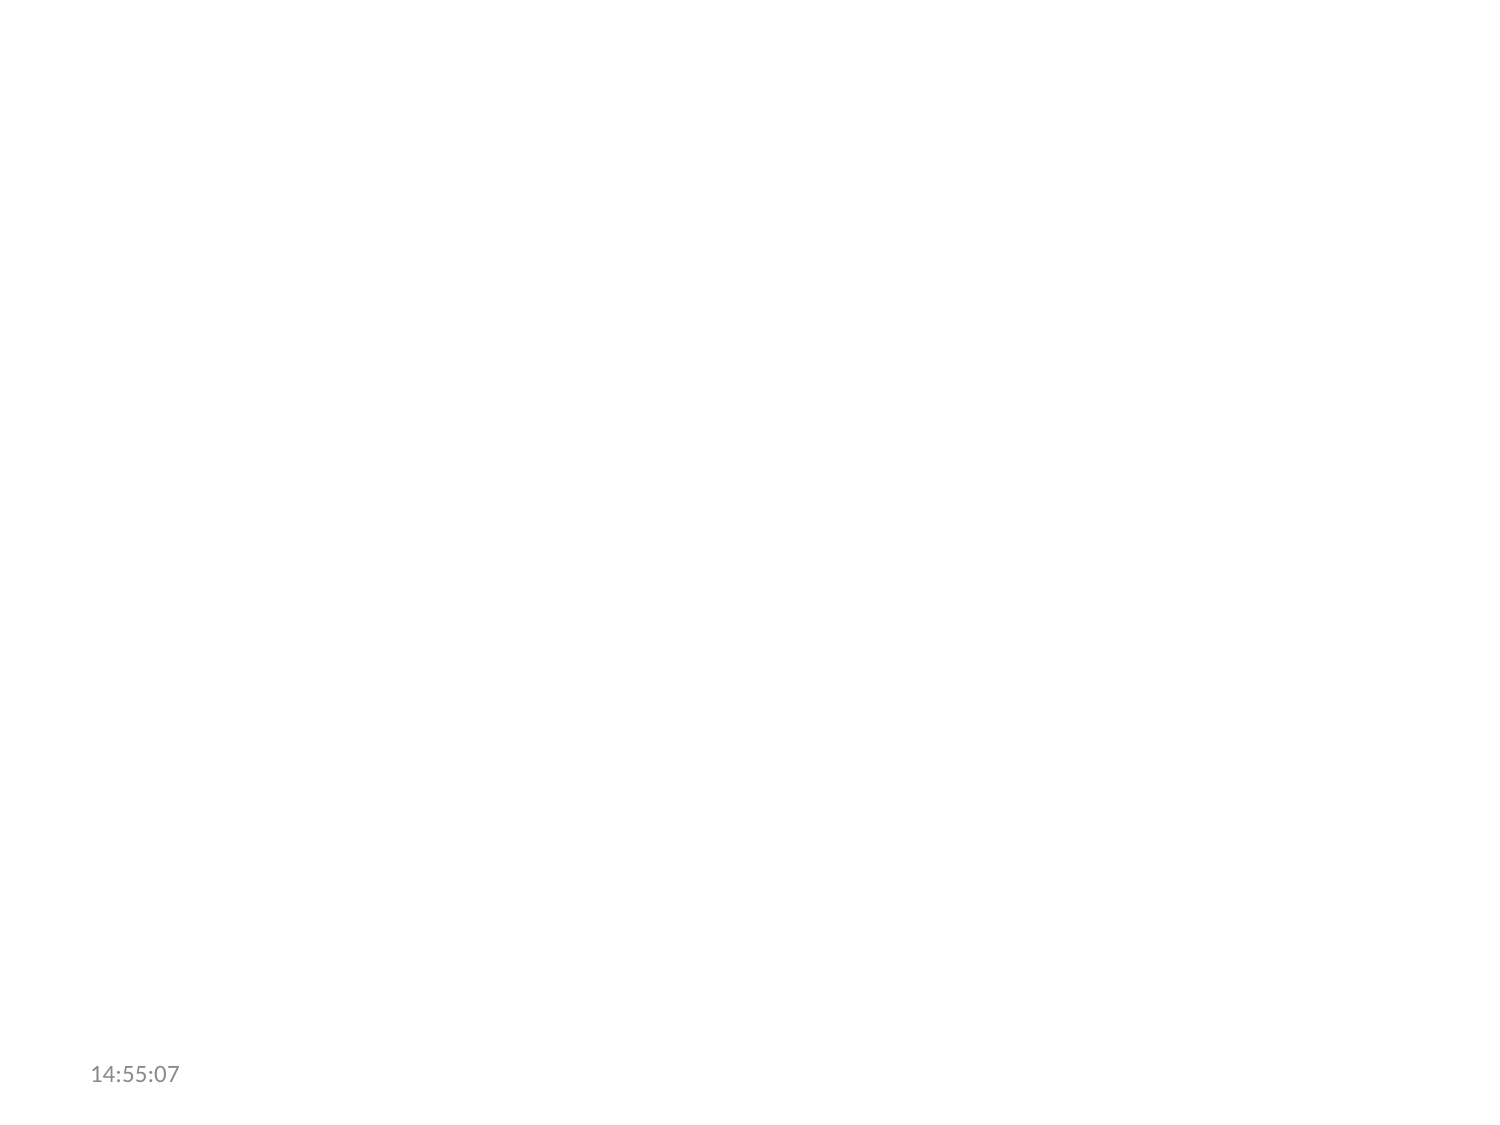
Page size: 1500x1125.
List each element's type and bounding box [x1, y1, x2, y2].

slide_number [75, 1042, 425, 1103]
